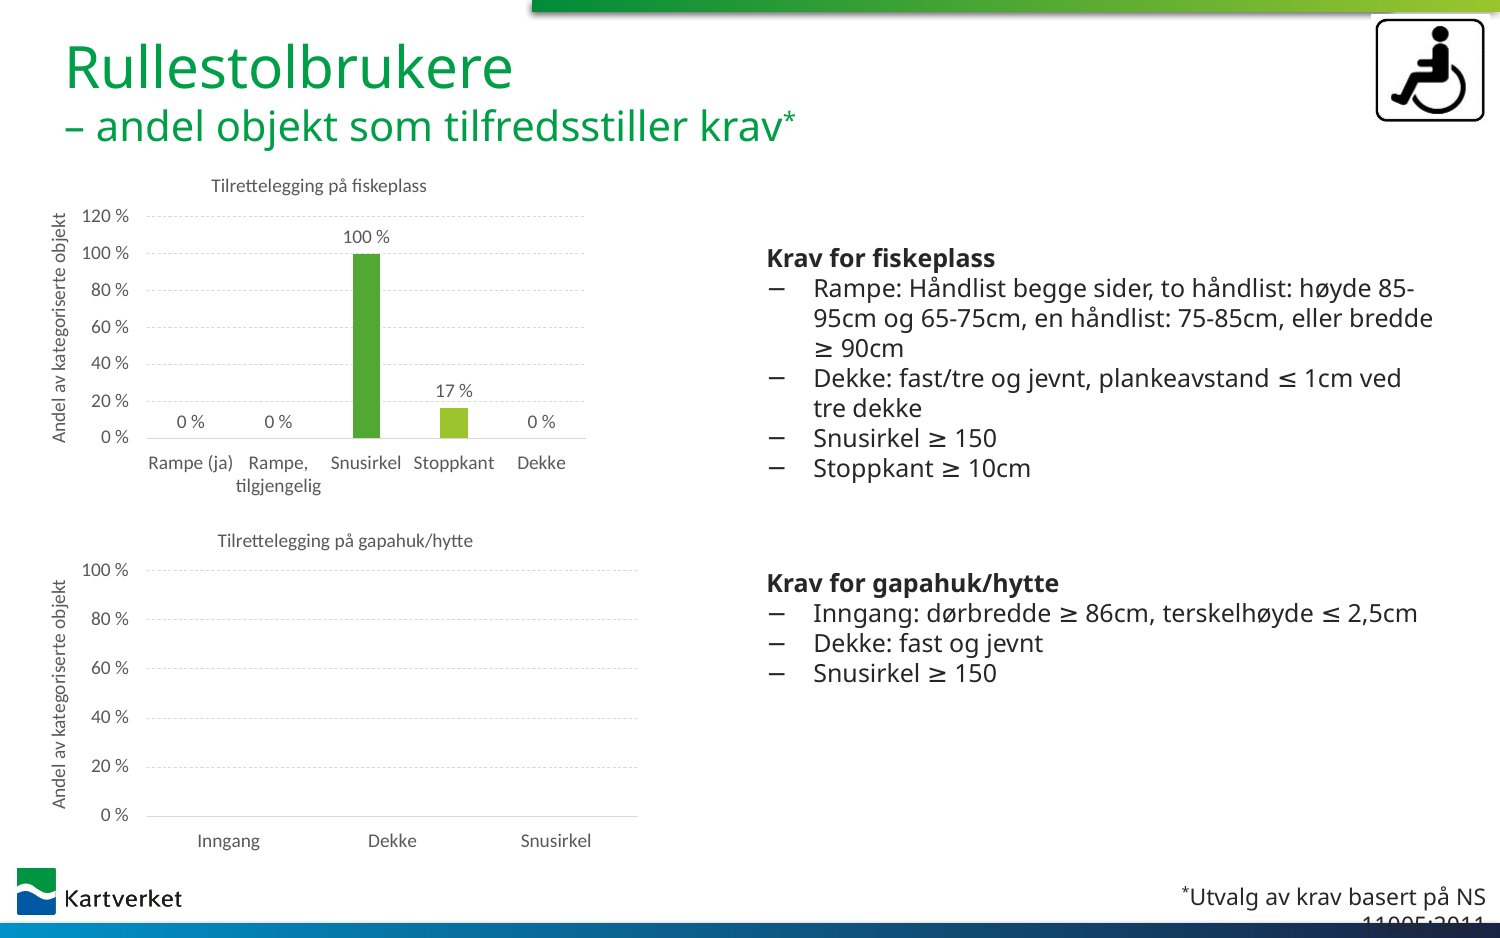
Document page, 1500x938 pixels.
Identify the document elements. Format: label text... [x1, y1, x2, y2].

picture [1371, 13, 1491, 127]
picture [41, 520, 650, 859]
text_box *Utvalg av krav basert på NS 11005:2011 [1068, 873, 1500, 938]
text_box Krav for gapahuk/hytte Inngang: dørbredde ≥ 86cm, terskelhøyde ≤ 2,5cm Dekke: fast og jevnt Snusirkel ≥ 150 [751, 560, 1452, 695]
text_box Krav for fiskeplass Rampe: Håndlist begge sider, to håndlist: høyde 85-95cm og 65-75cm, en håndlist: 75-85cm, eller bredde ≥ 90cm Dekke: fast/tre og jevnt, plankeavstand ≤ 1cm ved tre dekke Snusirkel ≥ 150 Stoppkant ≥ 10cm [751, 235, 1452, 490]
text_box Rullestolbrukere – andel objekt som tilfredsstiller krav* [49, 29, 1431, 158]
picture [41, 166, 597, 505]
